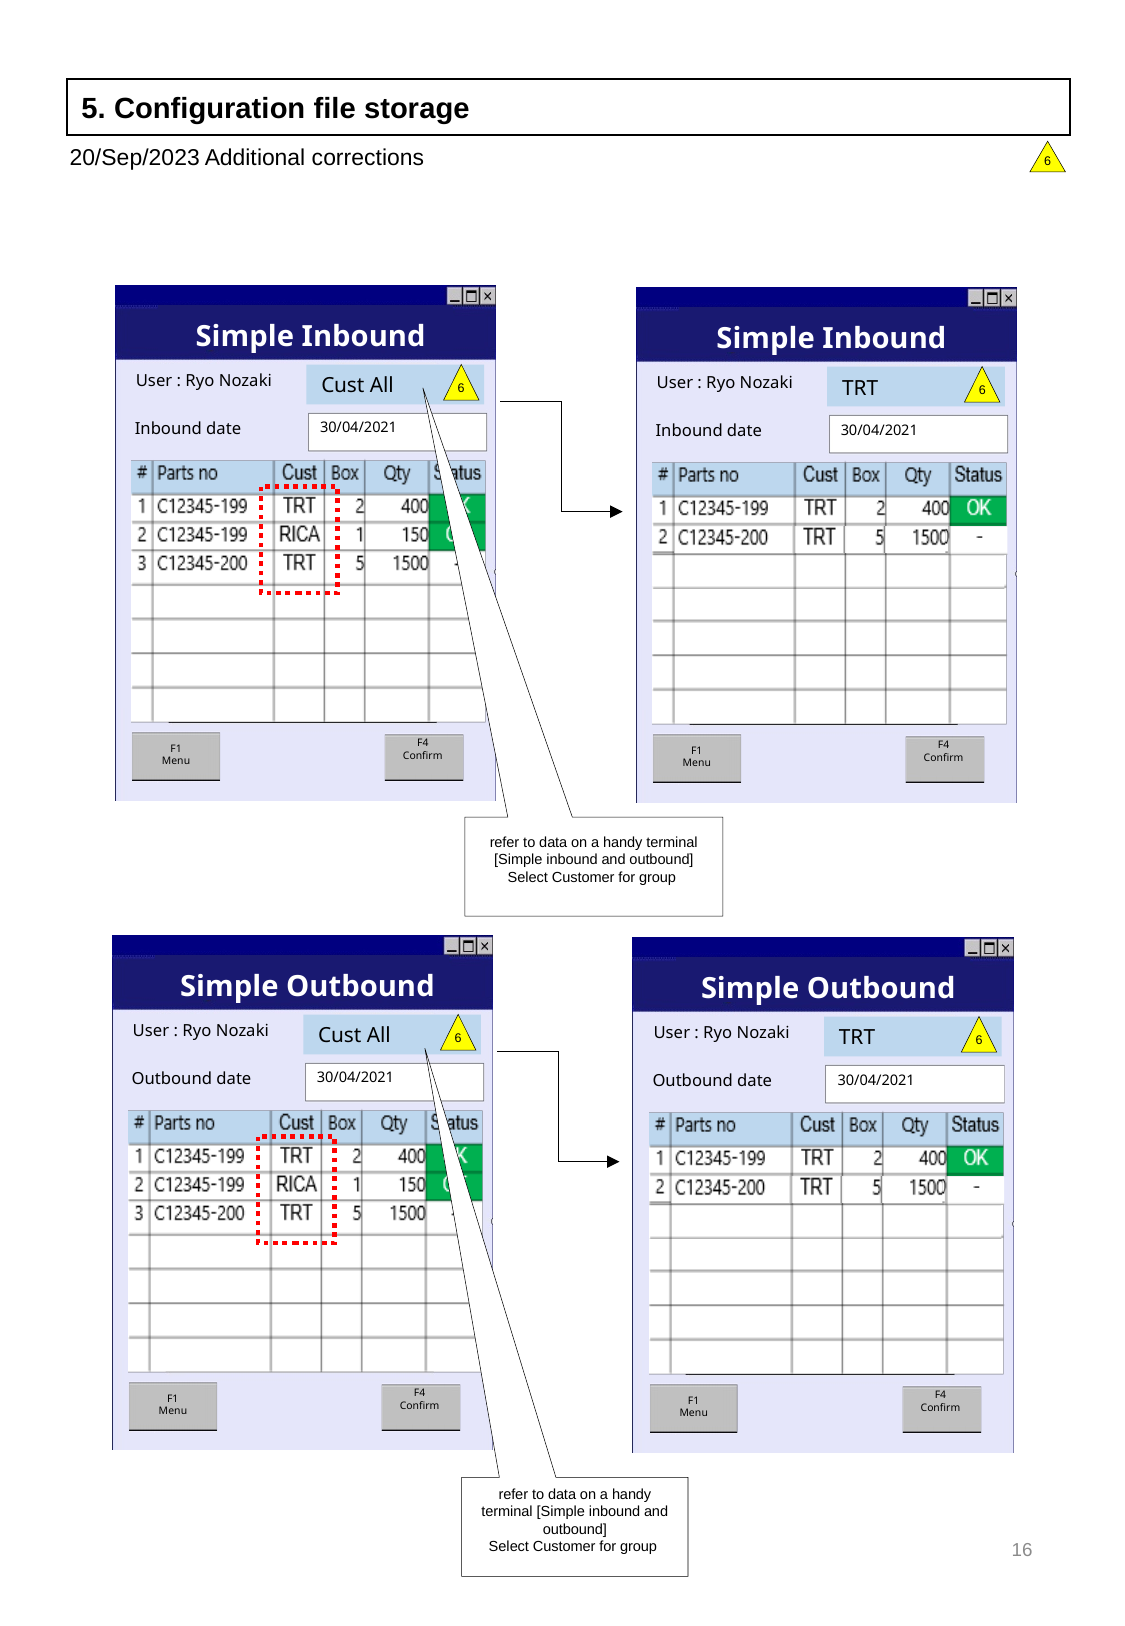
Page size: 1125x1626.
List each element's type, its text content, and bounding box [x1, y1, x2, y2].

picture [632, 937, 1014, 1453]
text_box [500, 401, 623, 512]
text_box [497, 1051, 620, 1162]
text_box 20/Sep/2023 Additional corrections [54, 135, 1059, 178]
picture [112, 935, 493, 1451]
text_box refer to data on a handy terminal [Simple inbound and outbound] Select Customer for group [463, 594, 724, 918]
slide_number 16 [794, 1506, 1048, 1593]
text_box refer to data on a handy terminal [Simple inbound and outbound] Select Customer for group [460, 1267, 690, 1578]
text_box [887, 1381, 993, 1439]
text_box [366, 1378, 473, 1437]
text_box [370, 728, 476, 787]
picture [115, 285, 496, 801]
text_box 5. Configuration file storage [66, 78, 1071, 136]
picture [636, 287, 1017, 803]
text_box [890, 731, 997, 789]
text_box 6 [1028, 139, 1068, 173]
